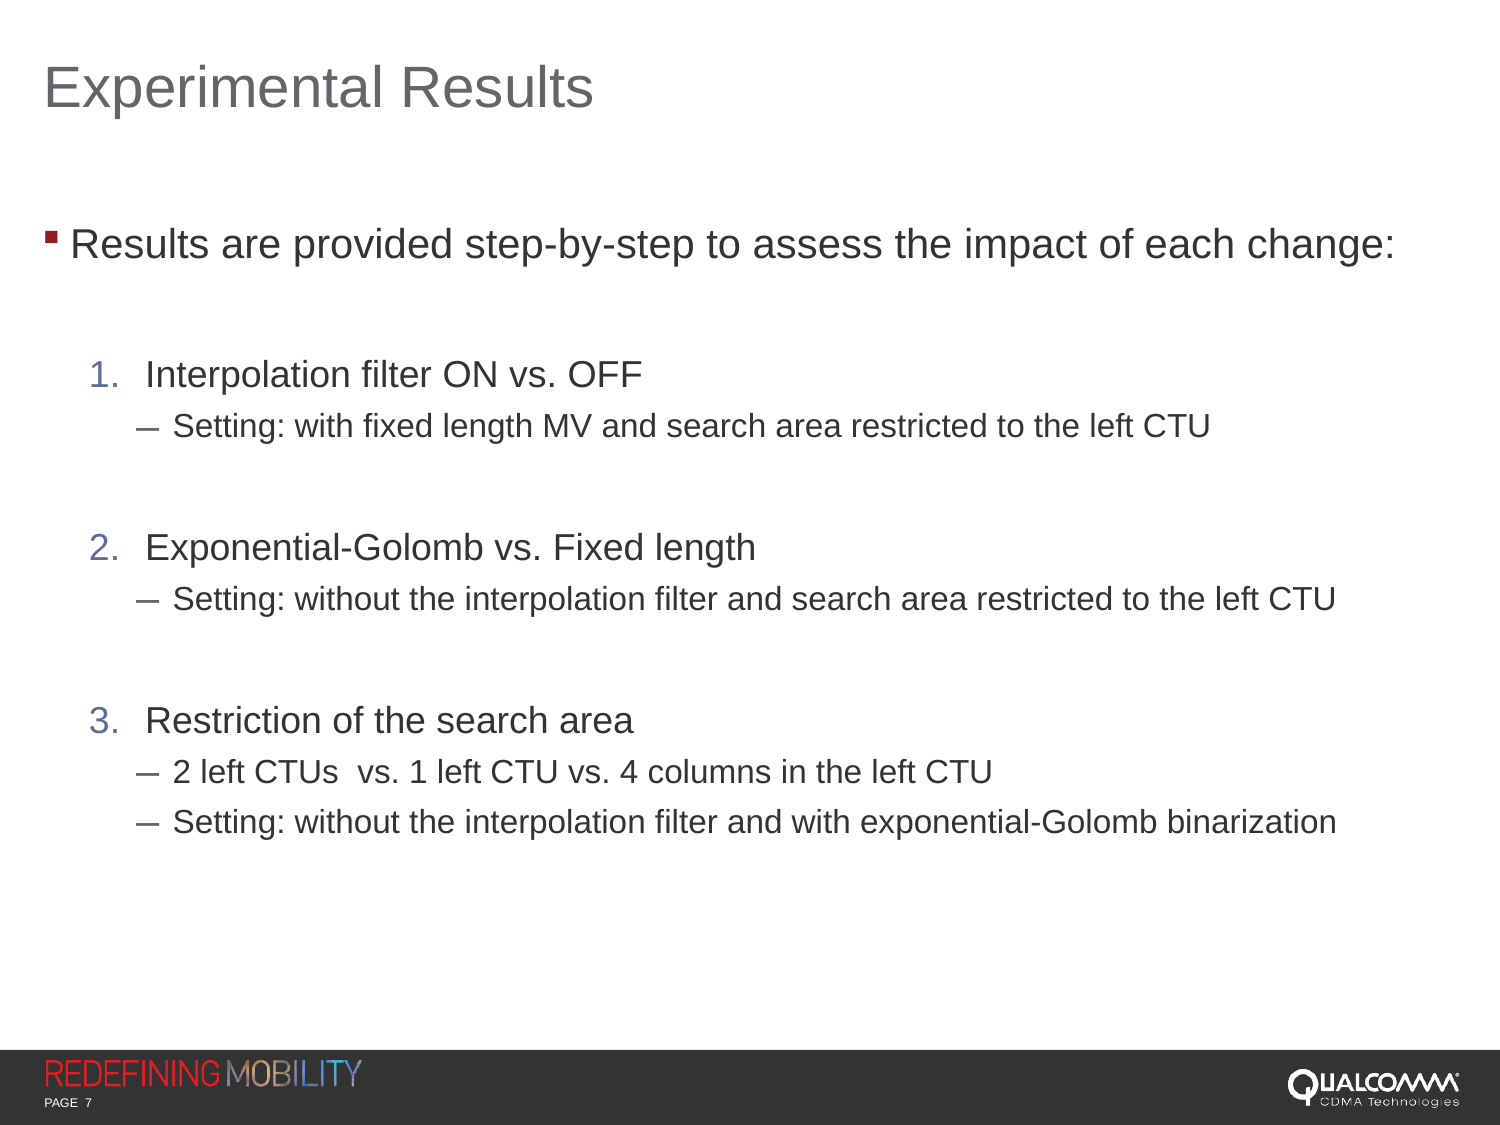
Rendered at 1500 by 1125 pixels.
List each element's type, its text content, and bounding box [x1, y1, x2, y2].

list Results are provided step-by-step to assess the impact of each change: Interpolation filter ON vs. OFF Setting: with fixed length MV and search area restricted to the left CTU Exponential-Golomb vs. Fixed length Setting: without the interpolation filter and search area restricted to the left CTU Restriction of the search area 2 left CTUs vs. 1 left CTU vs. 4 columns in the left CTU Setting: without the interpolation filter and with exponential-Golomb binarization [26, 148, 1457, 1021]
picture [30, 1048, 372, 1099]
title Experimental Results [28, 44, 1462, 138]
picture [1278, 1058, 1478, 1114]
